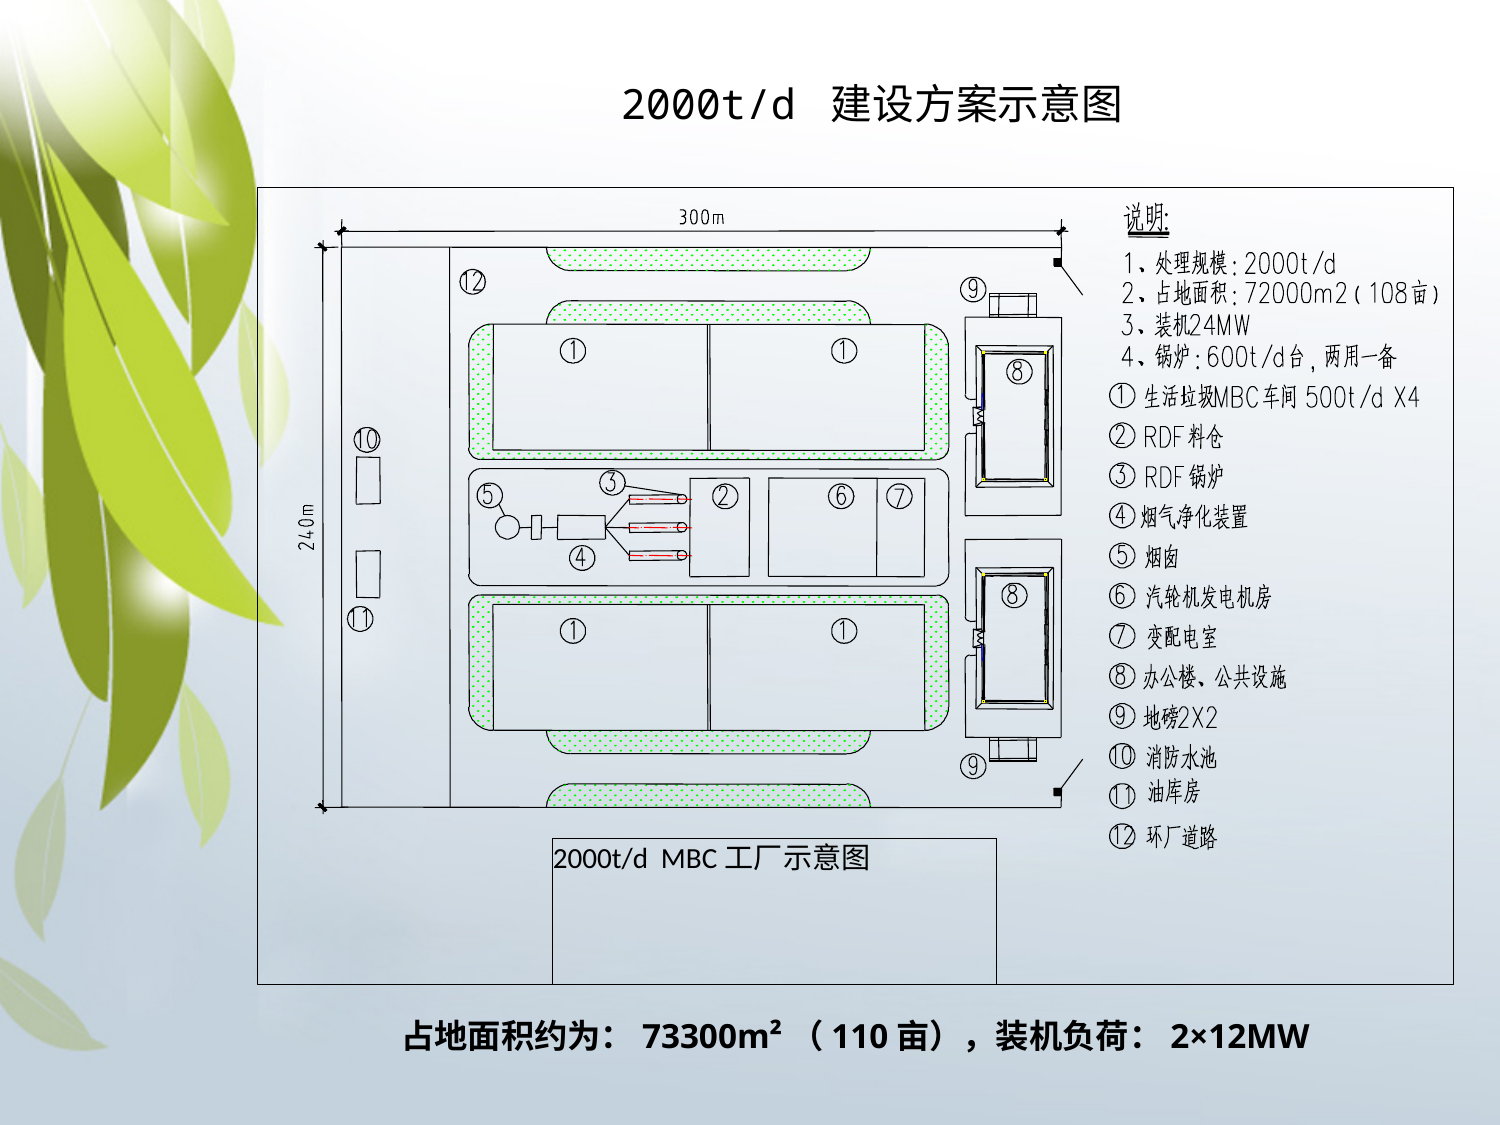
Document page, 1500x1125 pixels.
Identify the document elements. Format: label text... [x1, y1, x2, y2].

text_box 占地面积约为：73300m²（110亩），装机负荷：2×12MW [386, 1007, 1500, 1063]
text_box 2000t/d 建设方案示意图 [281, 70, 1407, 185]
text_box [257, 187, 1454, 985]
picture [0, 1, 1500, 1125]
